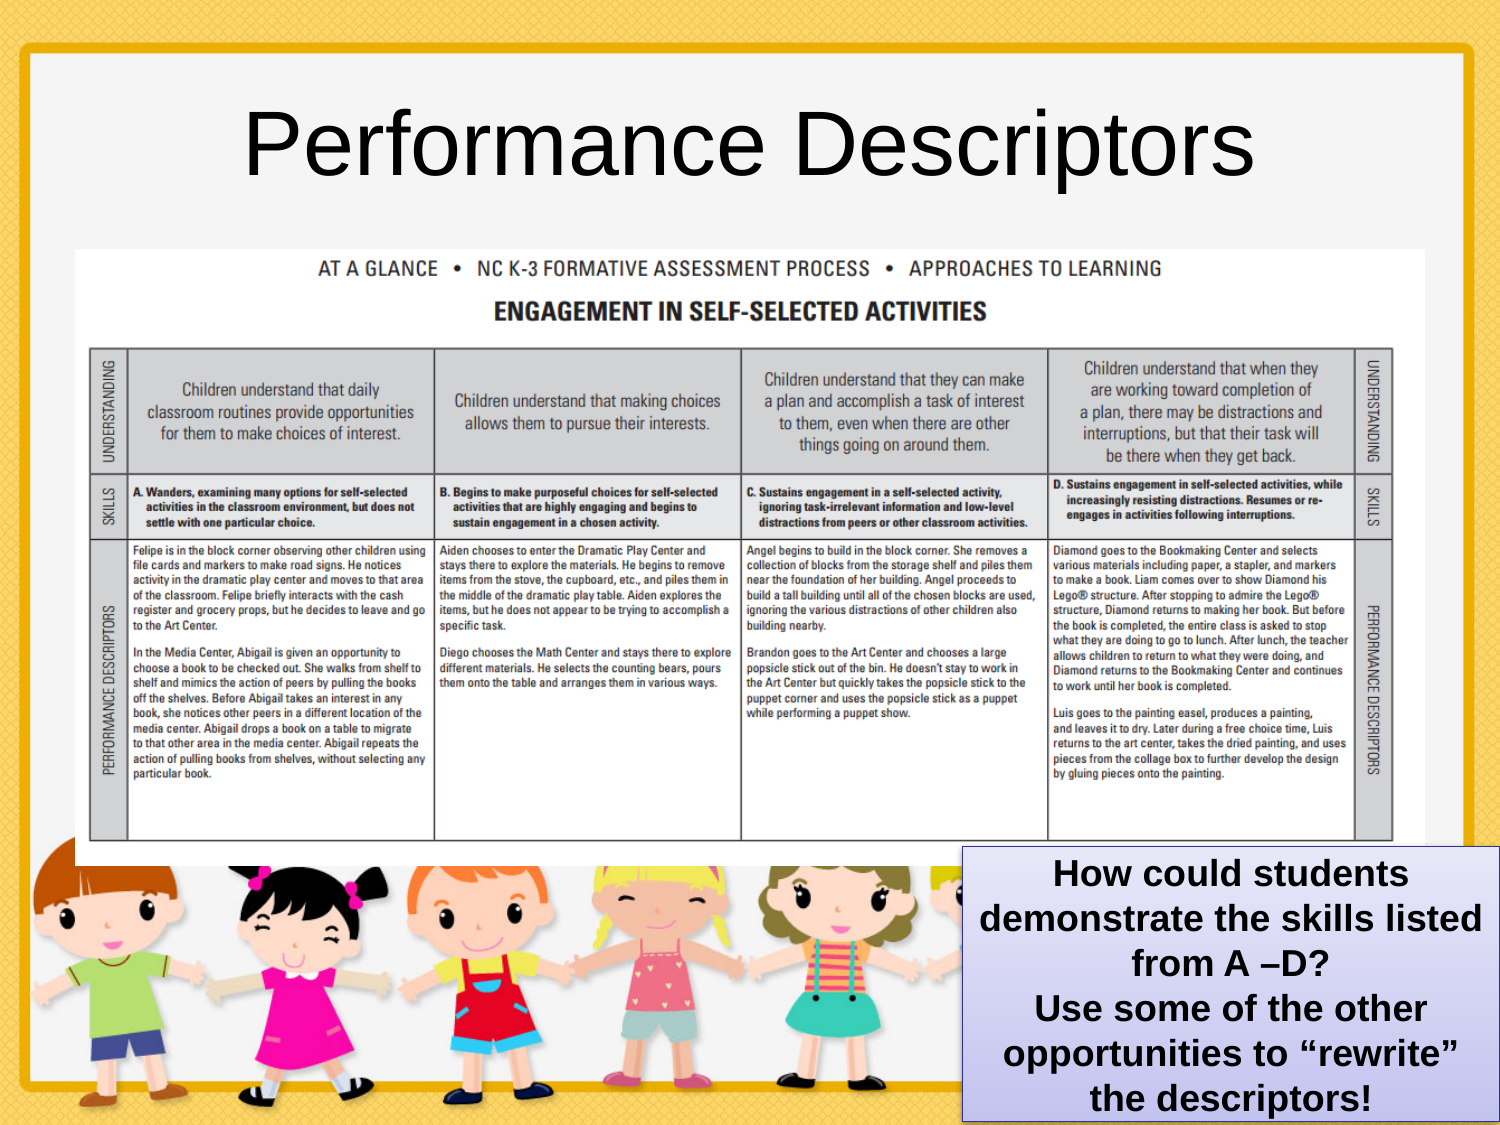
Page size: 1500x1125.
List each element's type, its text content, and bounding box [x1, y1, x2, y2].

text_box How could students demonstrate the skills listed from A –D? Use some of the other opportunities to “rewrite” the descriptors! [962, 846, 1500, 1122]
picture [0, 0, 1500, 1125]
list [74, 249, 1426, 866]
title Performance Descriptors [75, 45, 1425, 233]
